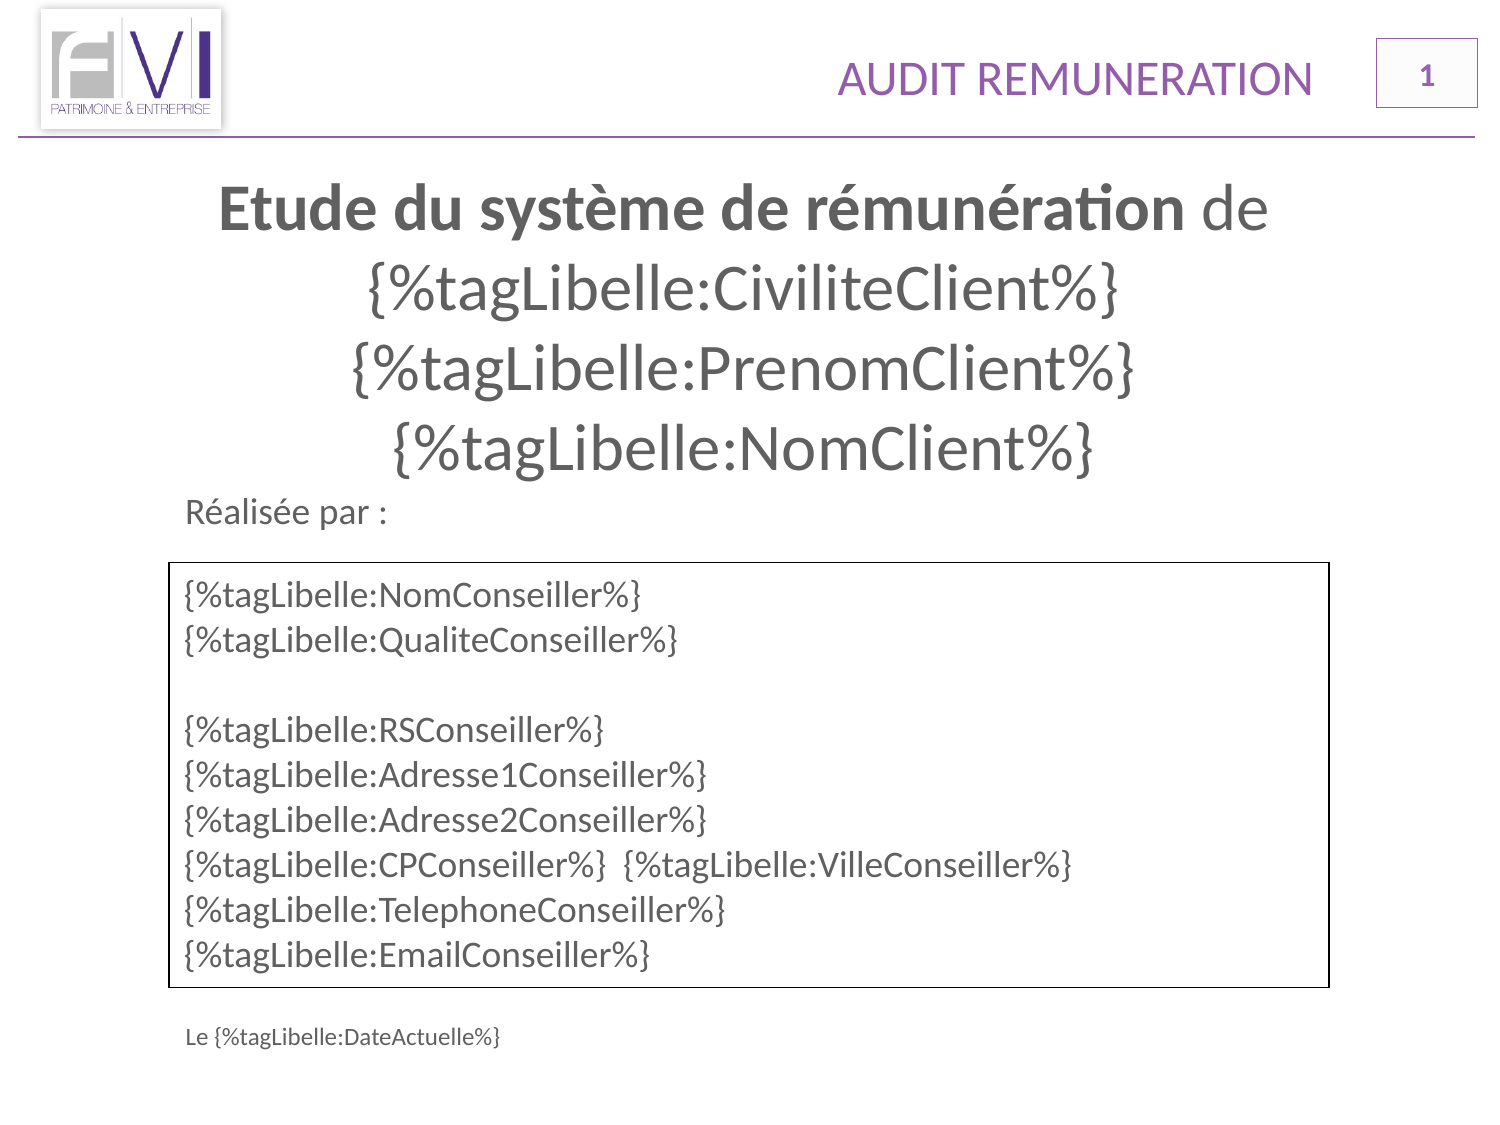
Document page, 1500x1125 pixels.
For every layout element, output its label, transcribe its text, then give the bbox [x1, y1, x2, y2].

text_box Le {%tagLibelle:DateActuelle%} [170, 1013, 516, 1058]
list {%tagLibelle:NomConseiller%} {%tagLibelle:QualiteConseiller%} {%tagLibelle:RSConseiller%} {%tagLibelle:Adresse1Conseiller%} {%tagLibelle:Adresse2Conseiller%} {%tagLibelle:CPConseiller%} {%tagLibelle:VilleConseiller%} {%tagLibelle:TelephoneConseiller%} {%tagLibelle:EmailConseiller%} [168, 562, 1330, 988]
picture [41, 9, 221, 130]
title Etude du système de rémunération de {%tagLibelle:CiviliteClient%} {%tagLibelle:PrenomClient%} {%tagLibelle:NomClient%} [159, 203, 1329, 445]
text_box Réalisée par : [170, 479, 404, 540]
